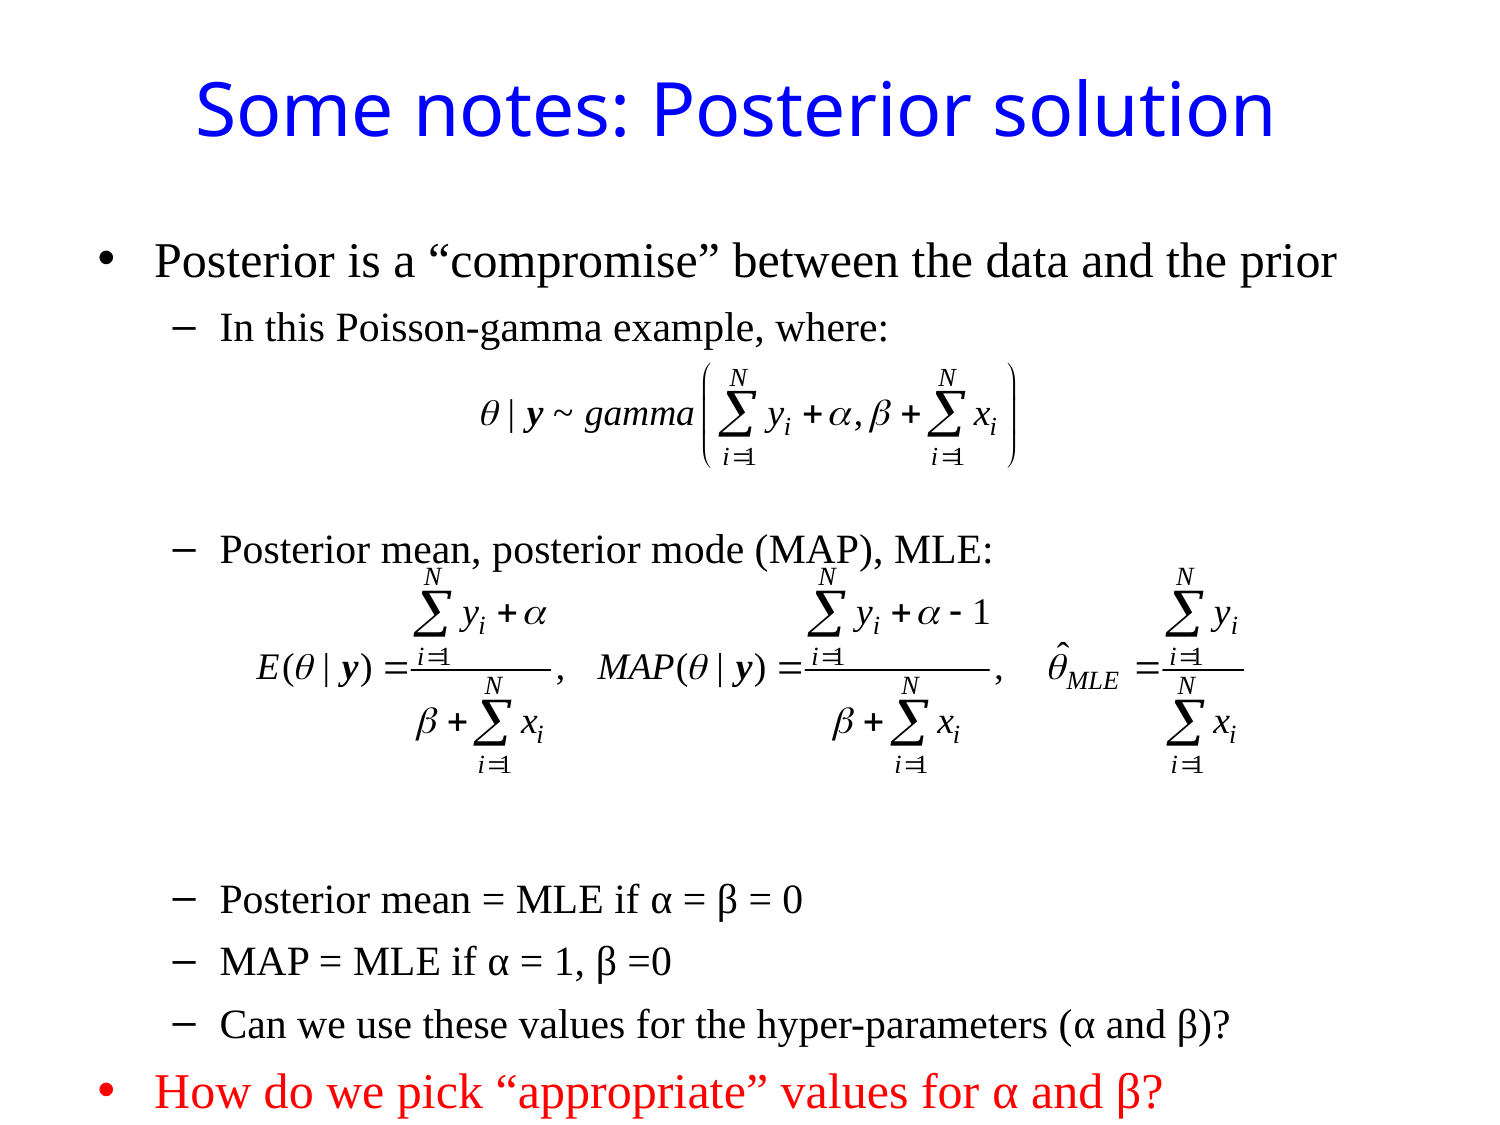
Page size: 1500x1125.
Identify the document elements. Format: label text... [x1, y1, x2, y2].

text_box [249, 557, 1251, 783]
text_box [474, 356, 1026, 476]
list Posterior is a “compromise” between the data and the prior In this Poisson-gamma example, where: Posterior mean, posterior mode (MAP), MLE: Posterior mean = MLE if α = β = 0 MAP = MLE if α = 1, β =0 Can we use these values for the hyper-parameters (α and β)? How do we pick “appropriate” values for α and β? [82, 220, 1418, 1088]
title Some notes: Posterior solution [61, 12, 1412, 200]
